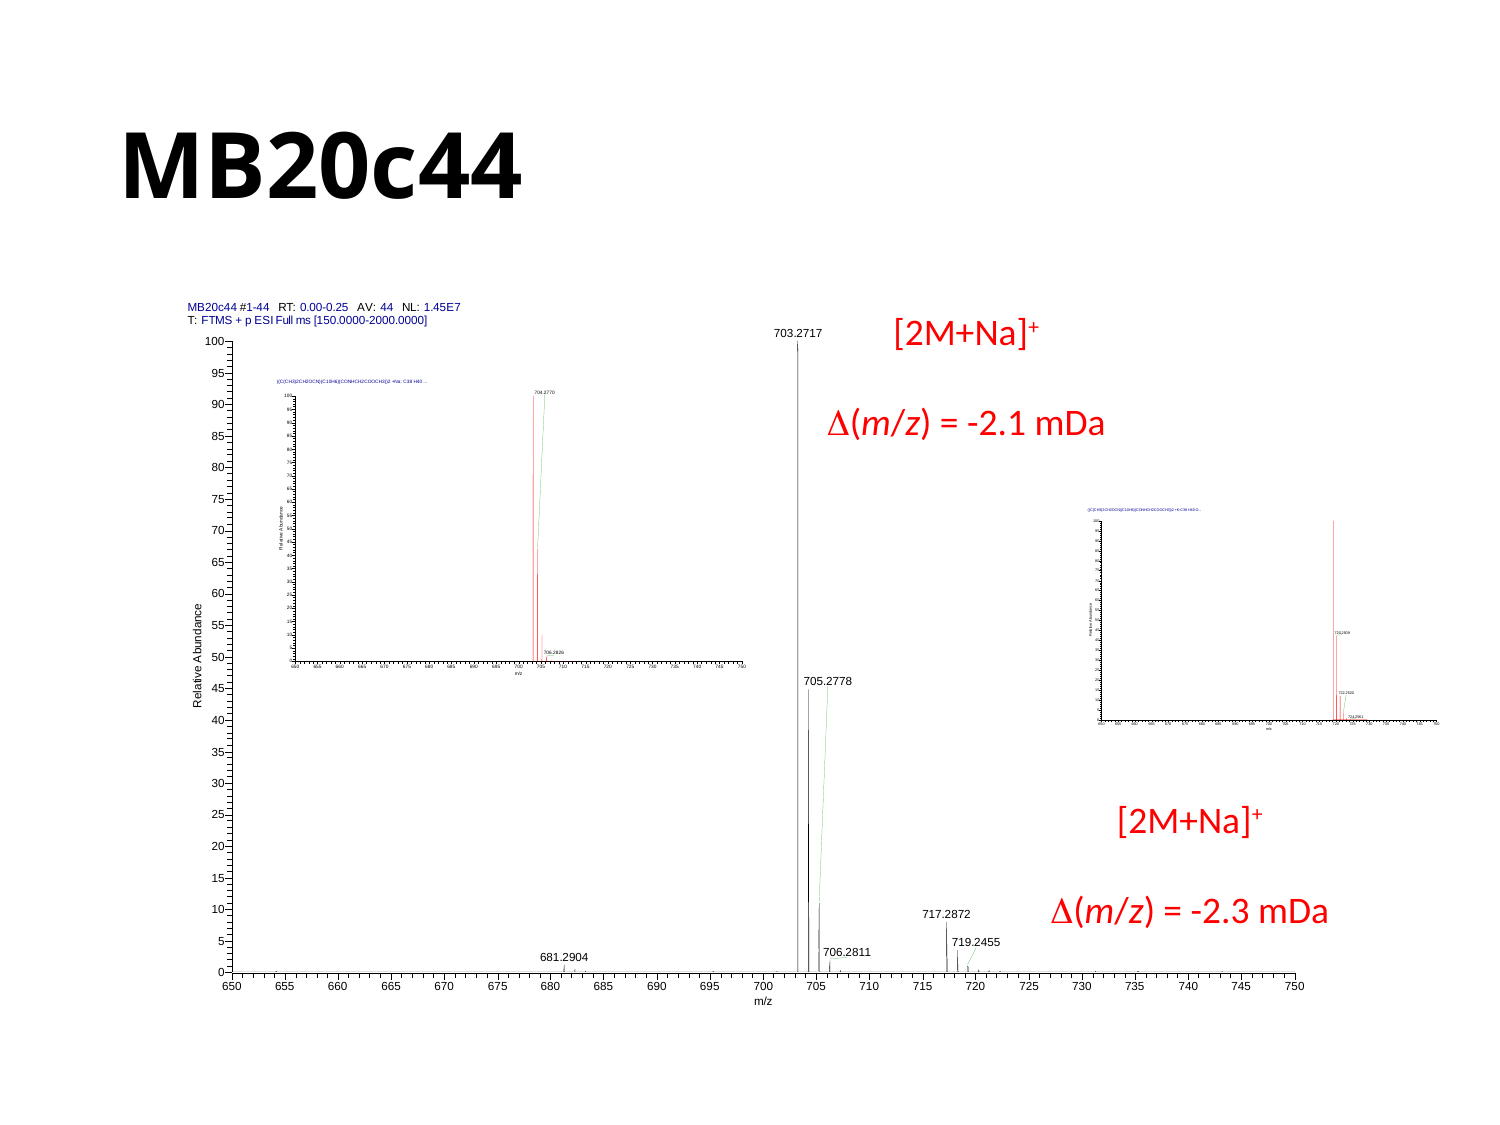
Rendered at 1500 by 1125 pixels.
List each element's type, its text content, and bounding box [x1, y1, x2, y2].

title MB20c44 [103, 59, 1397, 278]
picture [276, 378, 750, 679]
text_box [2M+Na]+ D(m/z) = -2.3 mDa [1314, 788, 1345, 938]
picture [1087, 507, 1443, 733]
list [186, 299, 1314, 1014]
